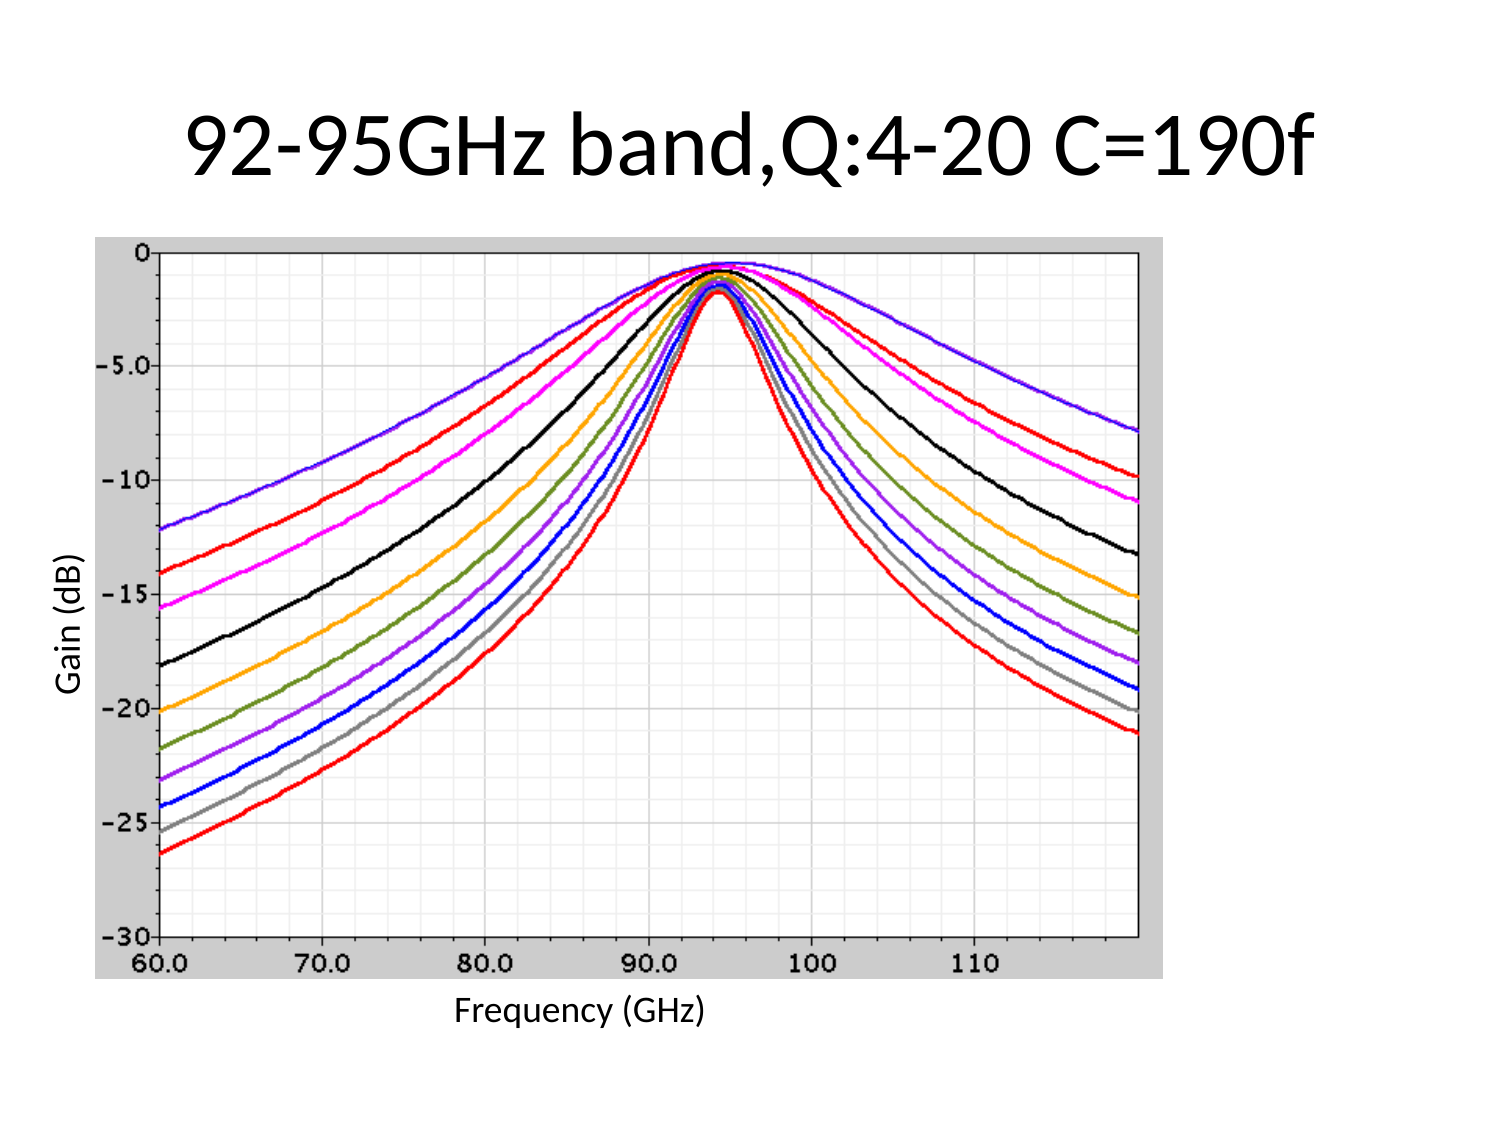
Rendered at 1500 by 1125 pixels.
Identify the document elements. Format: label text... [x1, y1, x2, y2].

title 92-95GHz band,Q:4-20 C=190f [75, 45, 1425, 233]
text_box Gain (dB) [34, 538, 90, 710]
picture [95, 237, 1163, 979]
text_box Frequency (GHz) [439, 987, 722, 1038]
